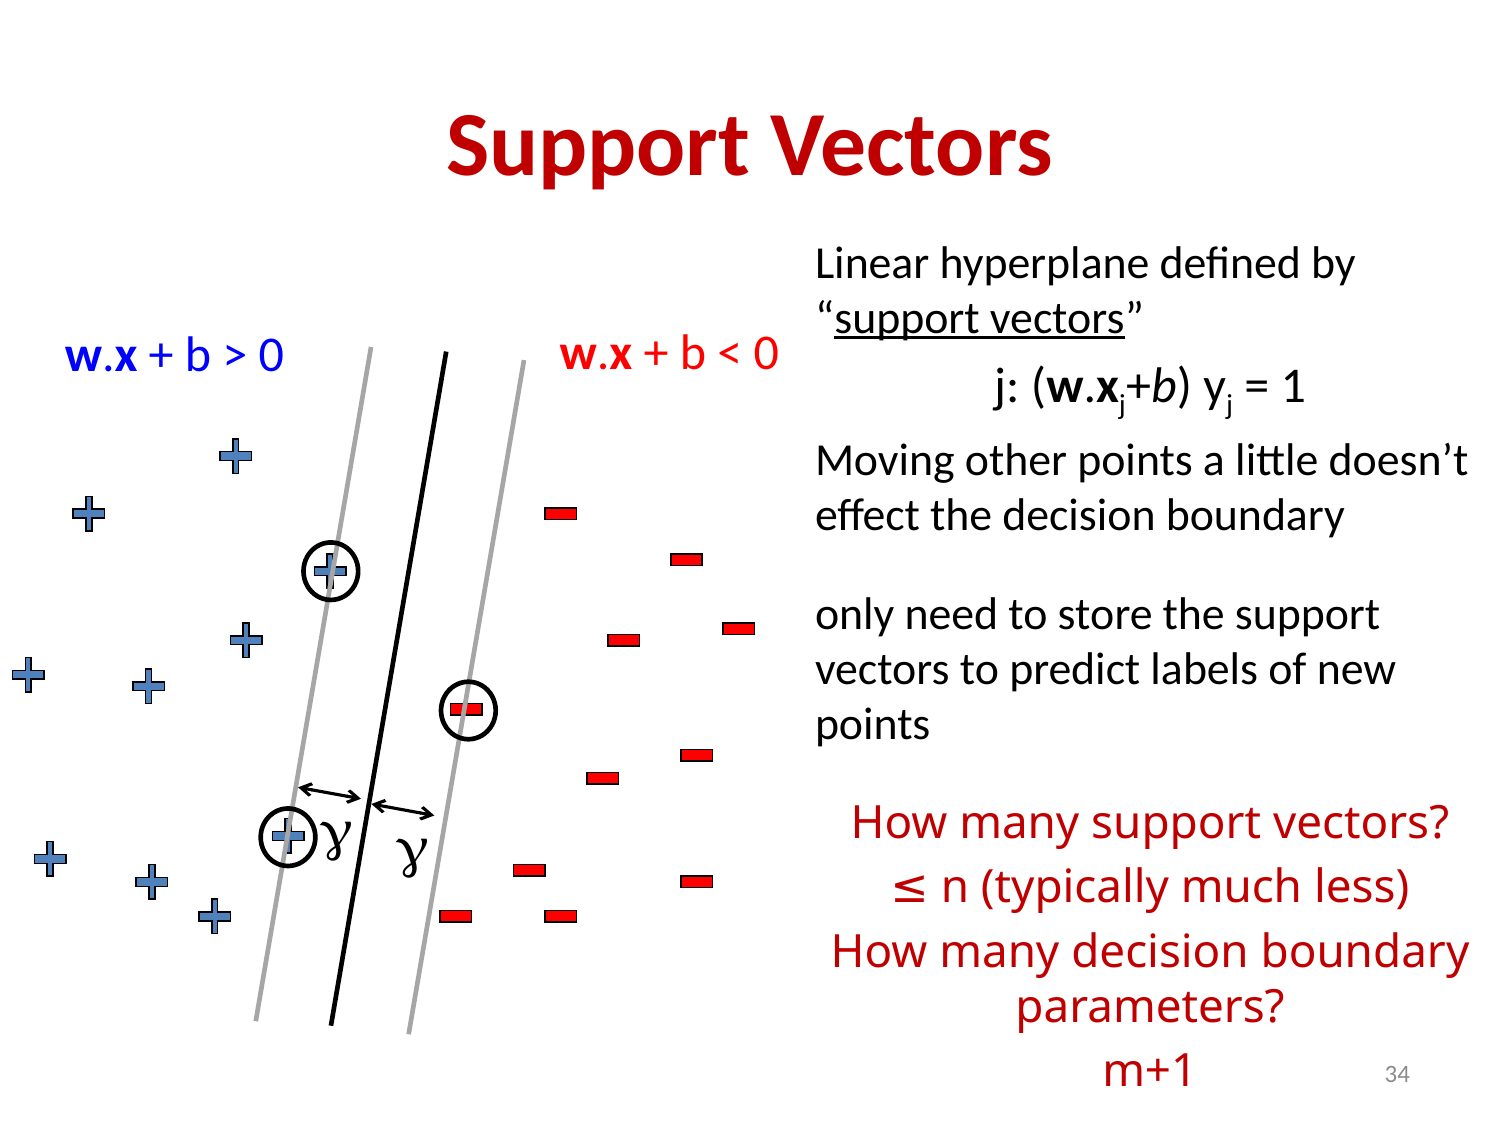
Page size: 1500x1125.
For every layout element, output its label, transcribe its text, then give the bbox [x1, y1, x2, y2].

slide_number 34 [1074, 1042, 1425, 1103]
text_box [12, 312, 826, 1035]
title Support Vectors [75, 45, 1425, 233]
text_box Linear hyperplane defined by “support vectors” j: (w.xj+b) yj = 1 Moving other points a little doesn’t effect the decision boundary only need to store the support vectors to predict labels of new points How many support vectors? ≤ n (typically much less) How many decision boundary parameters? m+1 [800, 224, 1500, 1000]
